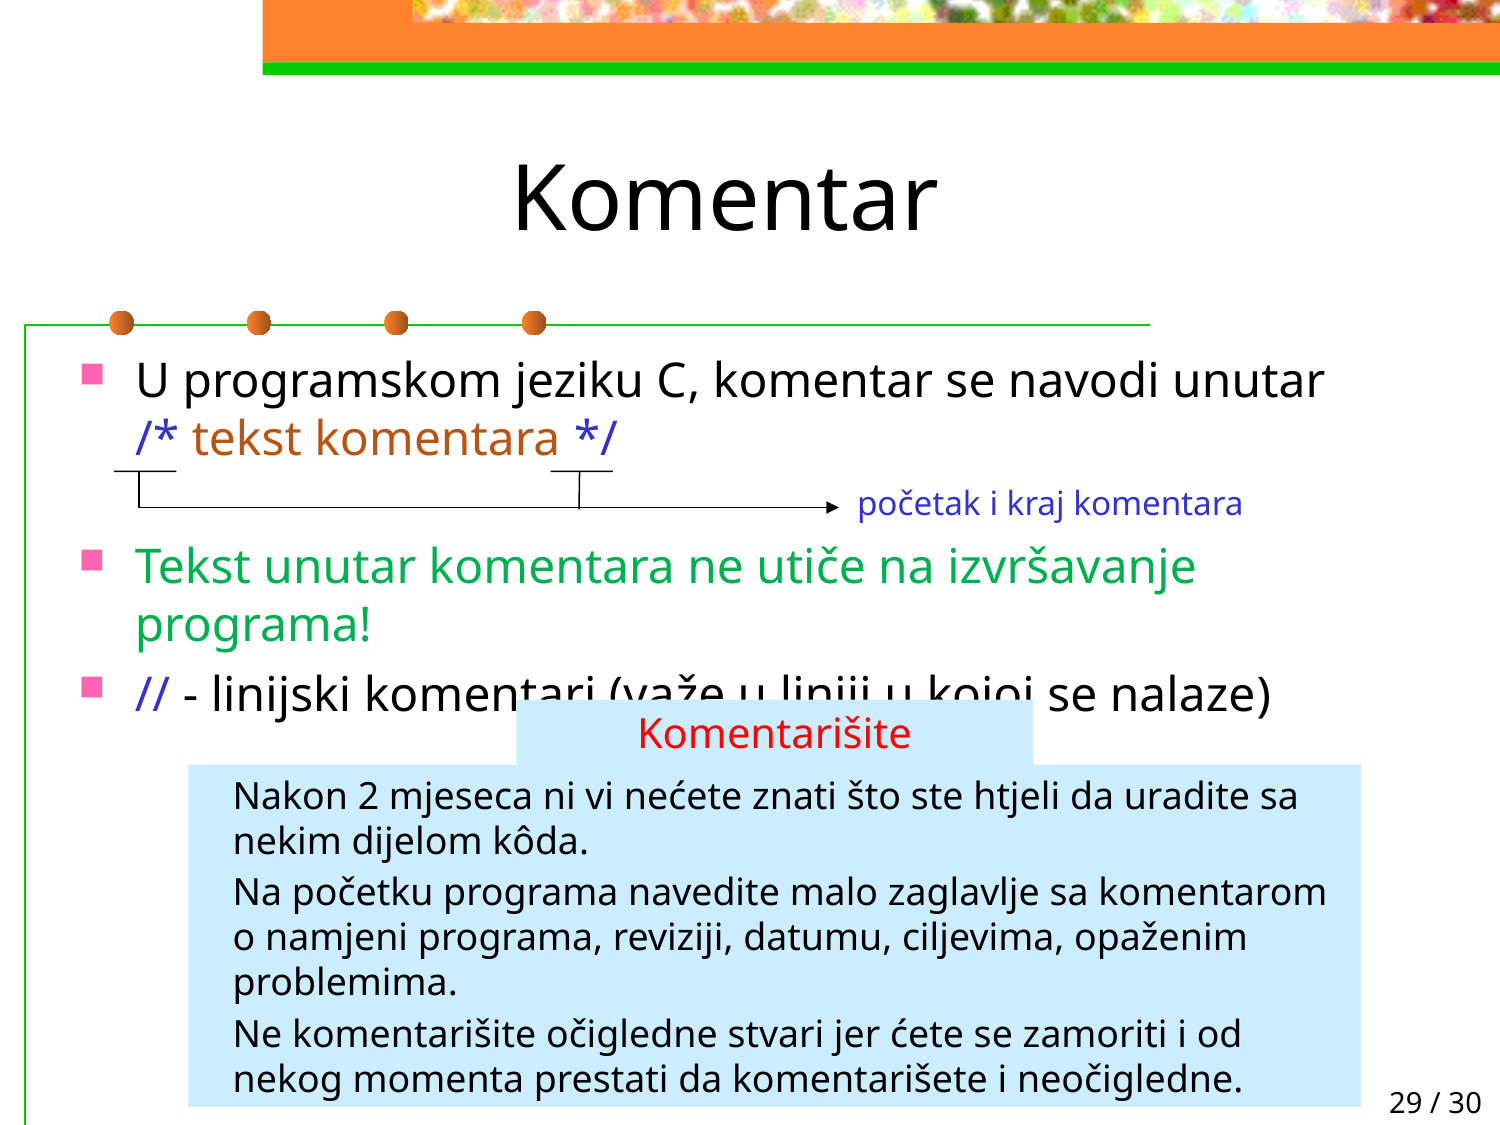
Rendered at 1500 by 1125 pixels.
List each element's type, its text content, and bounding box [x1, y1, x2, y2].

text_box početak i kraj komentara [842, 474, 1368, 528]
list U programskom jeziku C, komentar se navodi unutar /* tekst komentara */ [63, 342, 1368, 528]
text_box Nakon 2 mjeseca ni vi nećete znati što ste htjeli da uradite sa nekim dijelom kôda. Na početku programa navedite malo zaglavlje sa komentarom o namjeni programa, reviziji, datumu, ciljevima, opaženim problemima. Ne komentarišite očigledne stvari jer ćete se zamoriti i od nekog momenta prestati da komentarišete i neočigledne. [188, 764, 1361, 1107]
text_box [580, 494, 839, 514]
text_box Tekst unutar komentara ne utiče na izvršavanje programa! // - linijski komentari (važe u liniji u kojoj se nalaze) [63, 528, 1459, 729]
text_box 29 / 30 [1364, 1079, 1498, 1125]
picture [412, 0, 1500, 23]
text_box Komentarišite programe! [516, 699, 1033, 764]
title Komentar [87, 99, 1363, 288]
text_box [138, 471, 579, 508]
